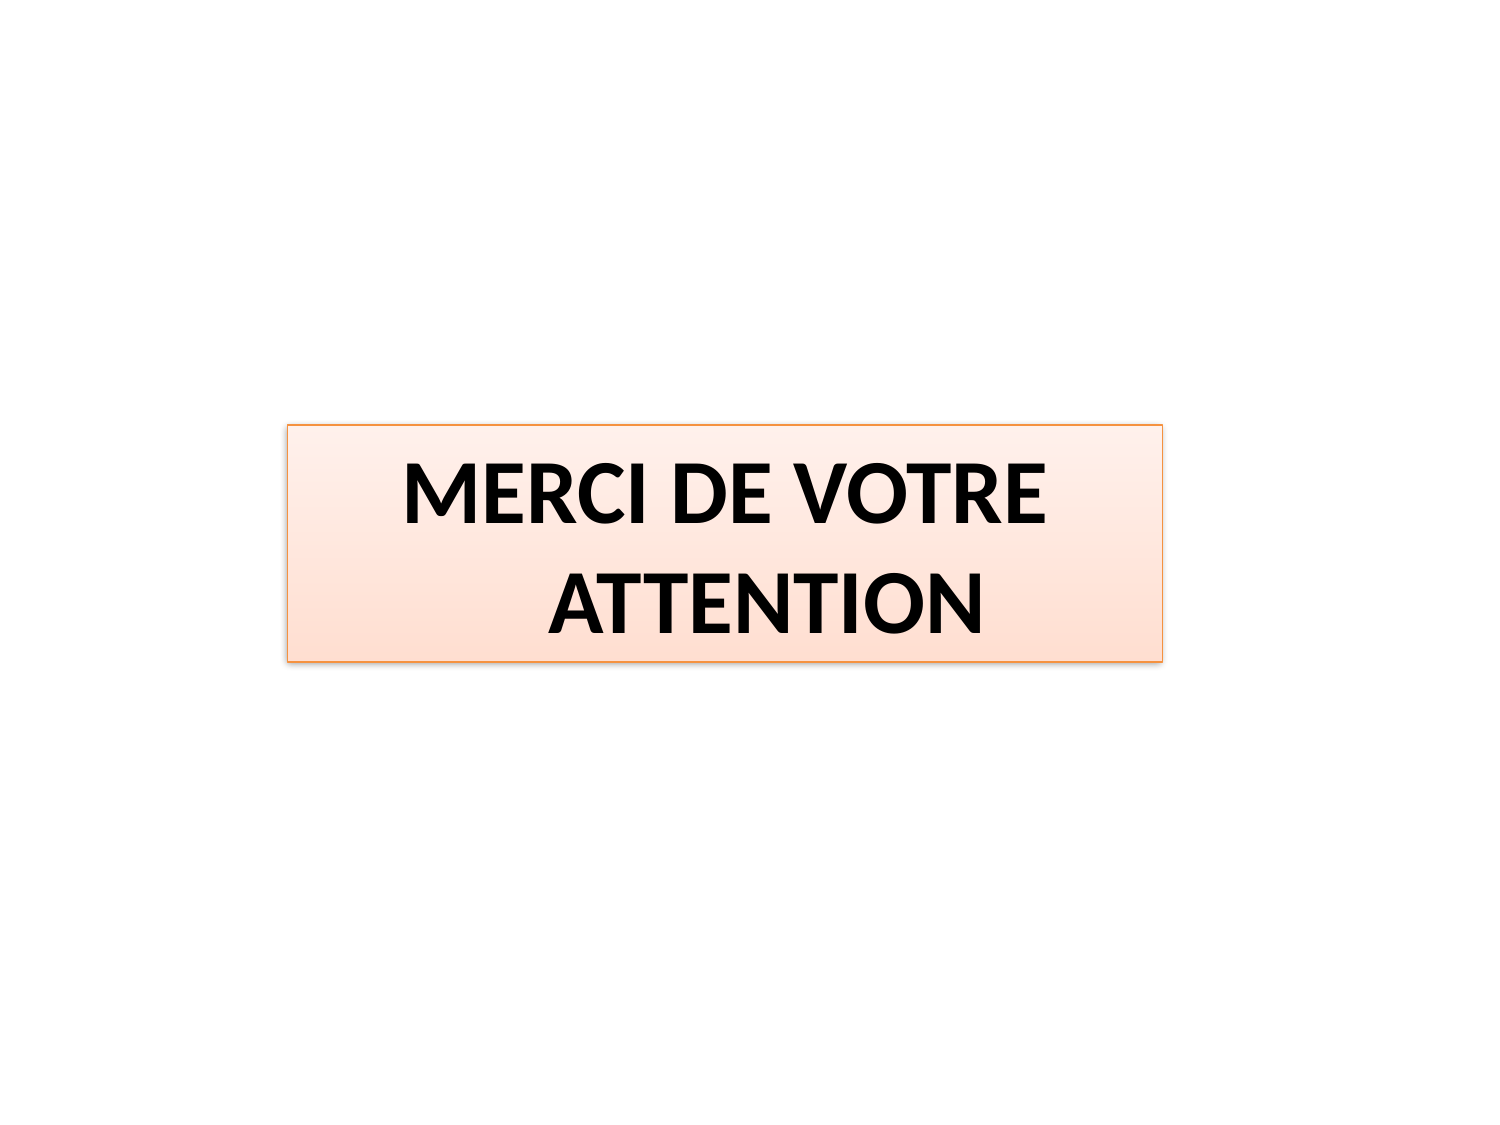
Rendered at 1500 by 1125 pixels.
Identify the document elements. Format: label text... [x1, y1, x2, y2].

text_box MERCI DE VOTRE ATTENTION [287, 424, 1163, 663]
